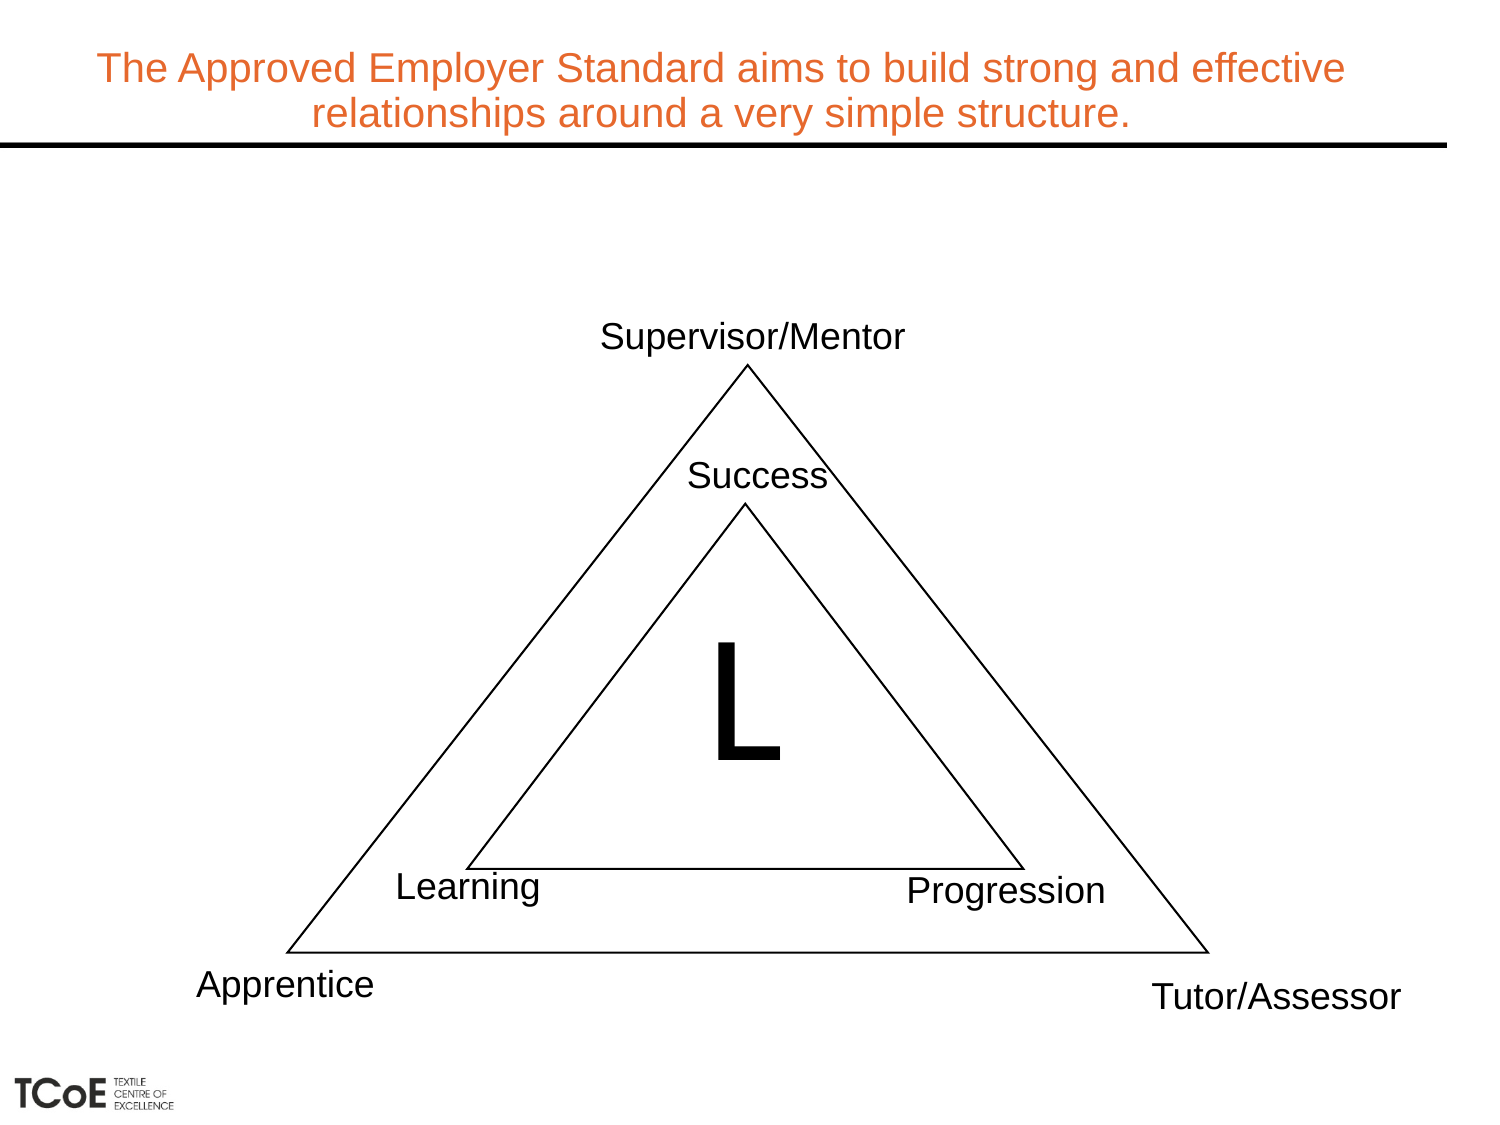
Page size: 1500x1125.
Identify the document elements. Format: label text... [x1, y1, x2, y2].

picture [12, 1064, 191, 1115]
text_box L [477, 503, 1017, 870]
text_box Supervisor/Mentor [584, 304, 921, 365]
text_box Progression [891, 858, 1121, 919]
text_box [286, 459, 1211, 954]
text_box Learning [380, 854, 556, 914]
text_box [685, 365, 811, 443]
text_box Tutor/Assessor [1136, 964, 1417, 1024]
picture [1444, 139, 1448, 152]
title The Approved Employer Standard aims to build strong and effective relationships around a very simple structure. [0, 38, 1444, 196]
text_box Success [672, 443, 844, 503]
text_box Apprentice [181, 952, 390, 1013]
